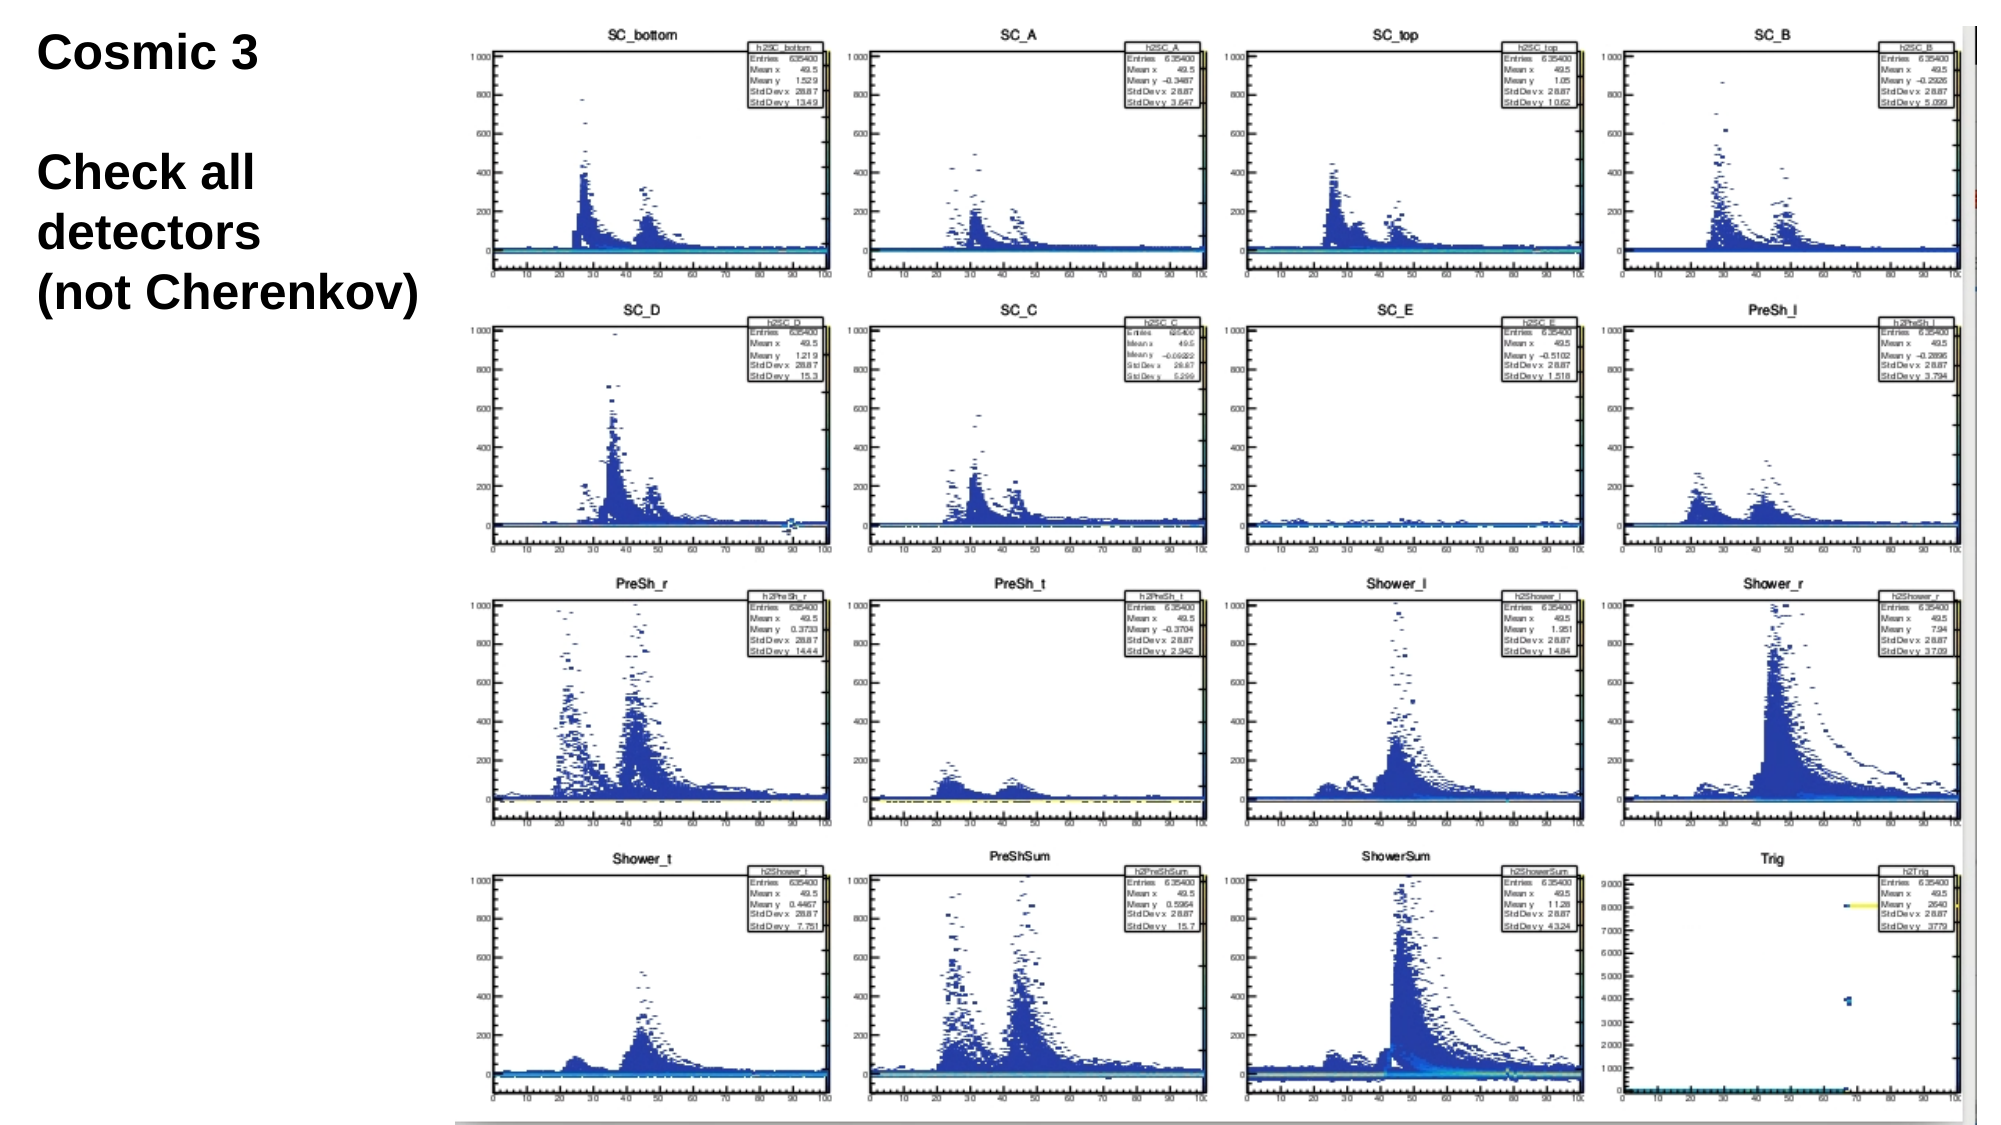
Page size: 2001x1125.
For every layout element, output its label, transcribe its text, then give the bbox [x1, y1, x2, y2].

picture [455, 26, 1977, 1125]
text_box Cosmic 3 Check all detectors (not Cherenkov) [23, 13, 456, 363]
